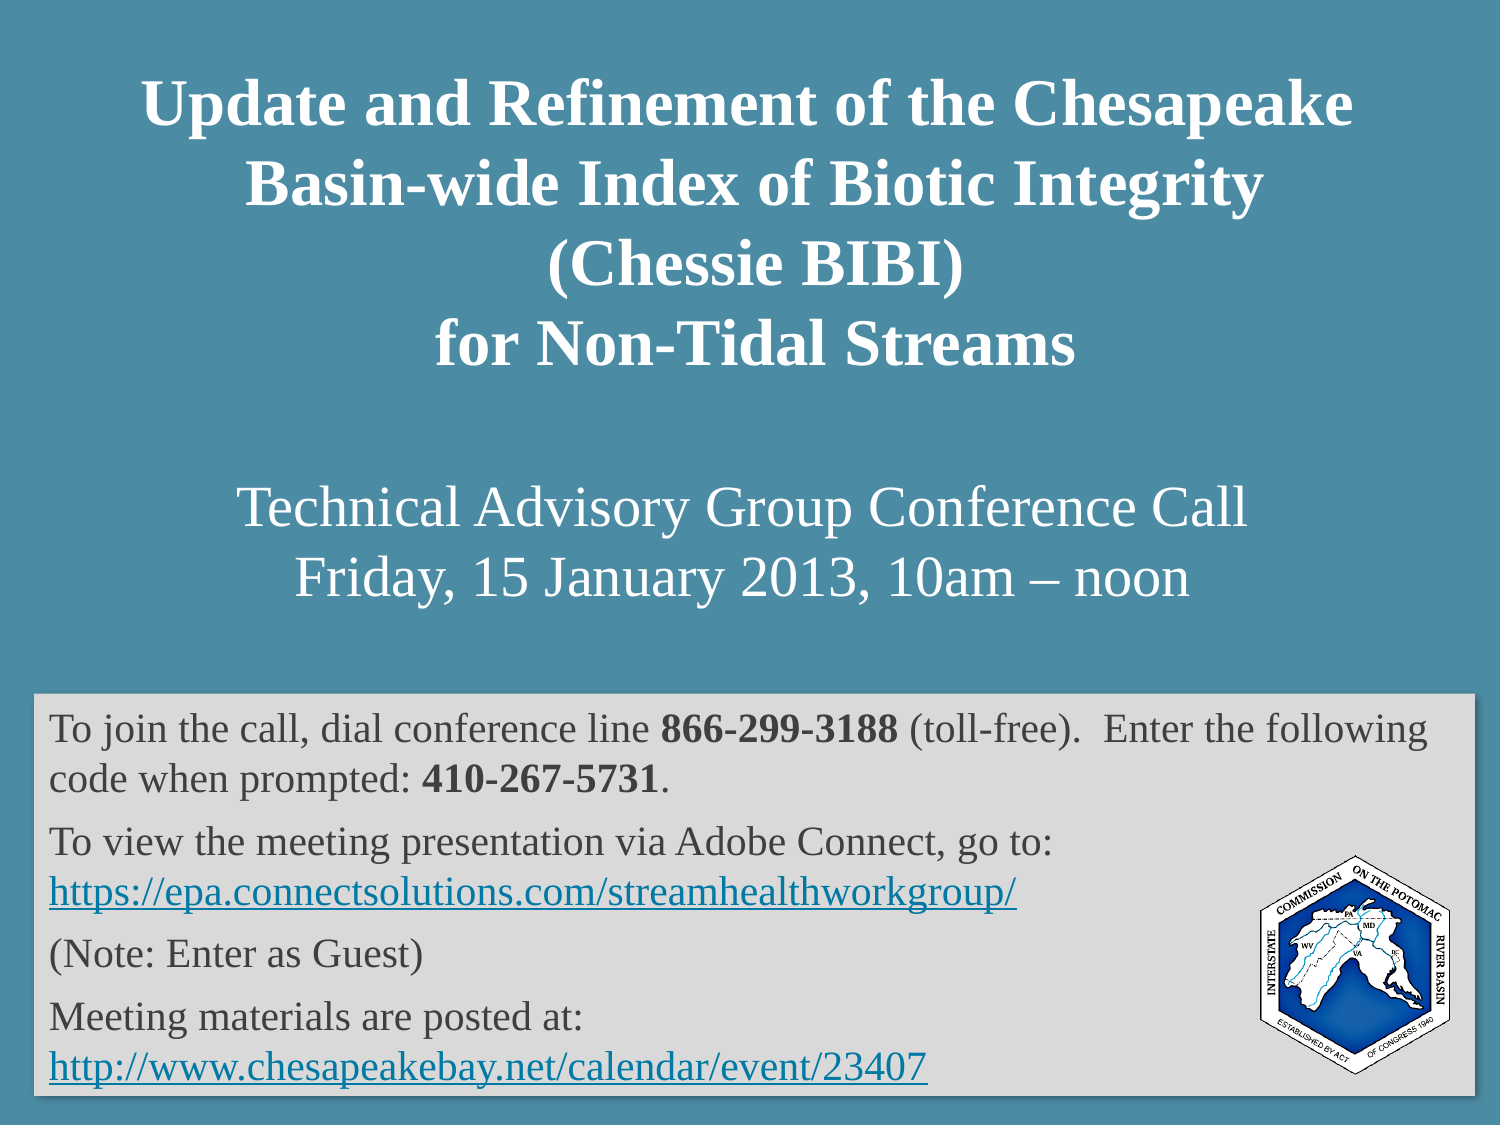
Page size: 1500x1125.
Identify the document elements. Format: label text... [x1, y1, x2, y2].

title Update and Refinement of the Chesapeake Basin-wide Index of Biotic Integrity (Chessie BIBI) for Non-Tidal Streams [75, 51, 1438, 275]
text_box To join the call, dial conference line 866-299-3188 (toll-free). Enter the following code when prompted: 410-267-5731. To view the meeting presentation via Adobe Connect, go to: https://epa.connectsolutions.com/streamhealthworkgroup/ (Note: Enter as Guest) Meeting materials are posted at: http://www.chesapeakebay.net/calendar/event/23407 [34, 693, 1475, 1096]
picture [1259, 855, 1451, 1076]
subtitle Technical Advisory Group Conference Call Friday, 15 January 2013, 10am – noon [0, 460, 1500, 613]
